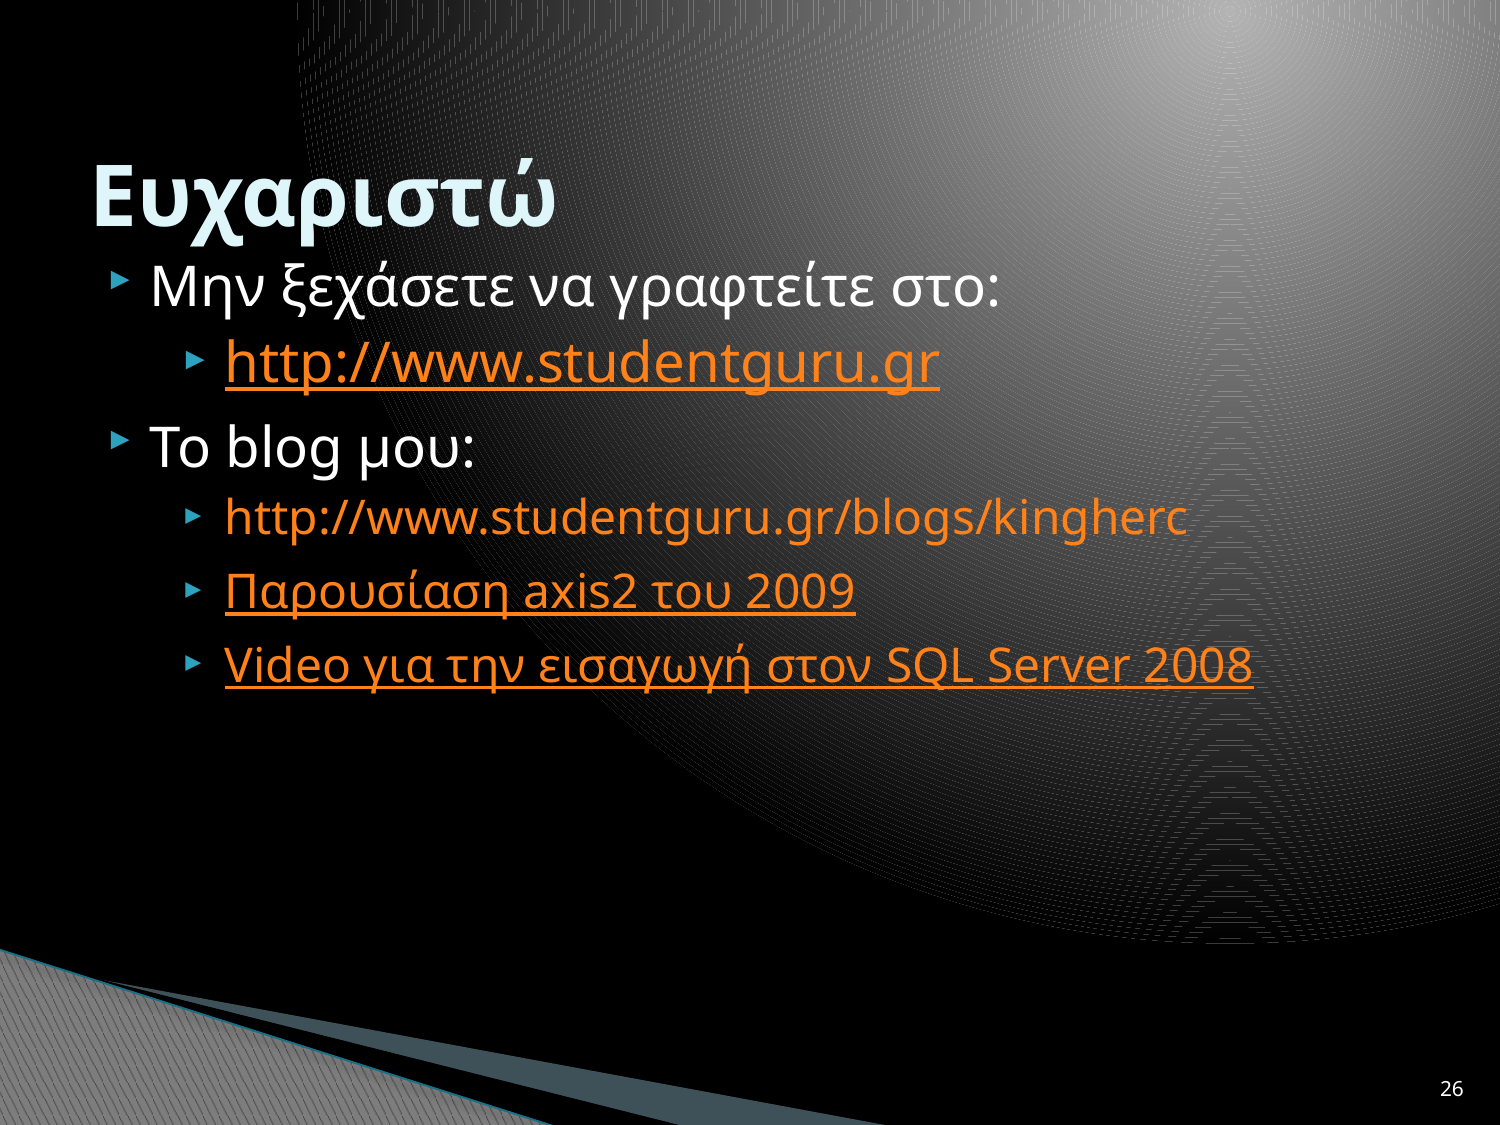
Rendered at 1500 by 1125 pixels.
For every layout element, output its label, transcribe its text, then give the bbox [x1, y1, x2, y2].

title Ευχαριστώ [75, 45, 1425, 242]
picture [0, 952, 543, 1125]
slide_number 26 [1418, 1051, 1479, 1112]
text_box Μην ξεχάσετε να γραφτείτε στο: http://www.studentguru.gr Το blog μου: http://www.studentguru.gr/blogs/kingherc Παρουσίαση axis2 του 2009 Video για την εισαγωγή στον SQL Server 2008 [74, 242, 1425, 986]
